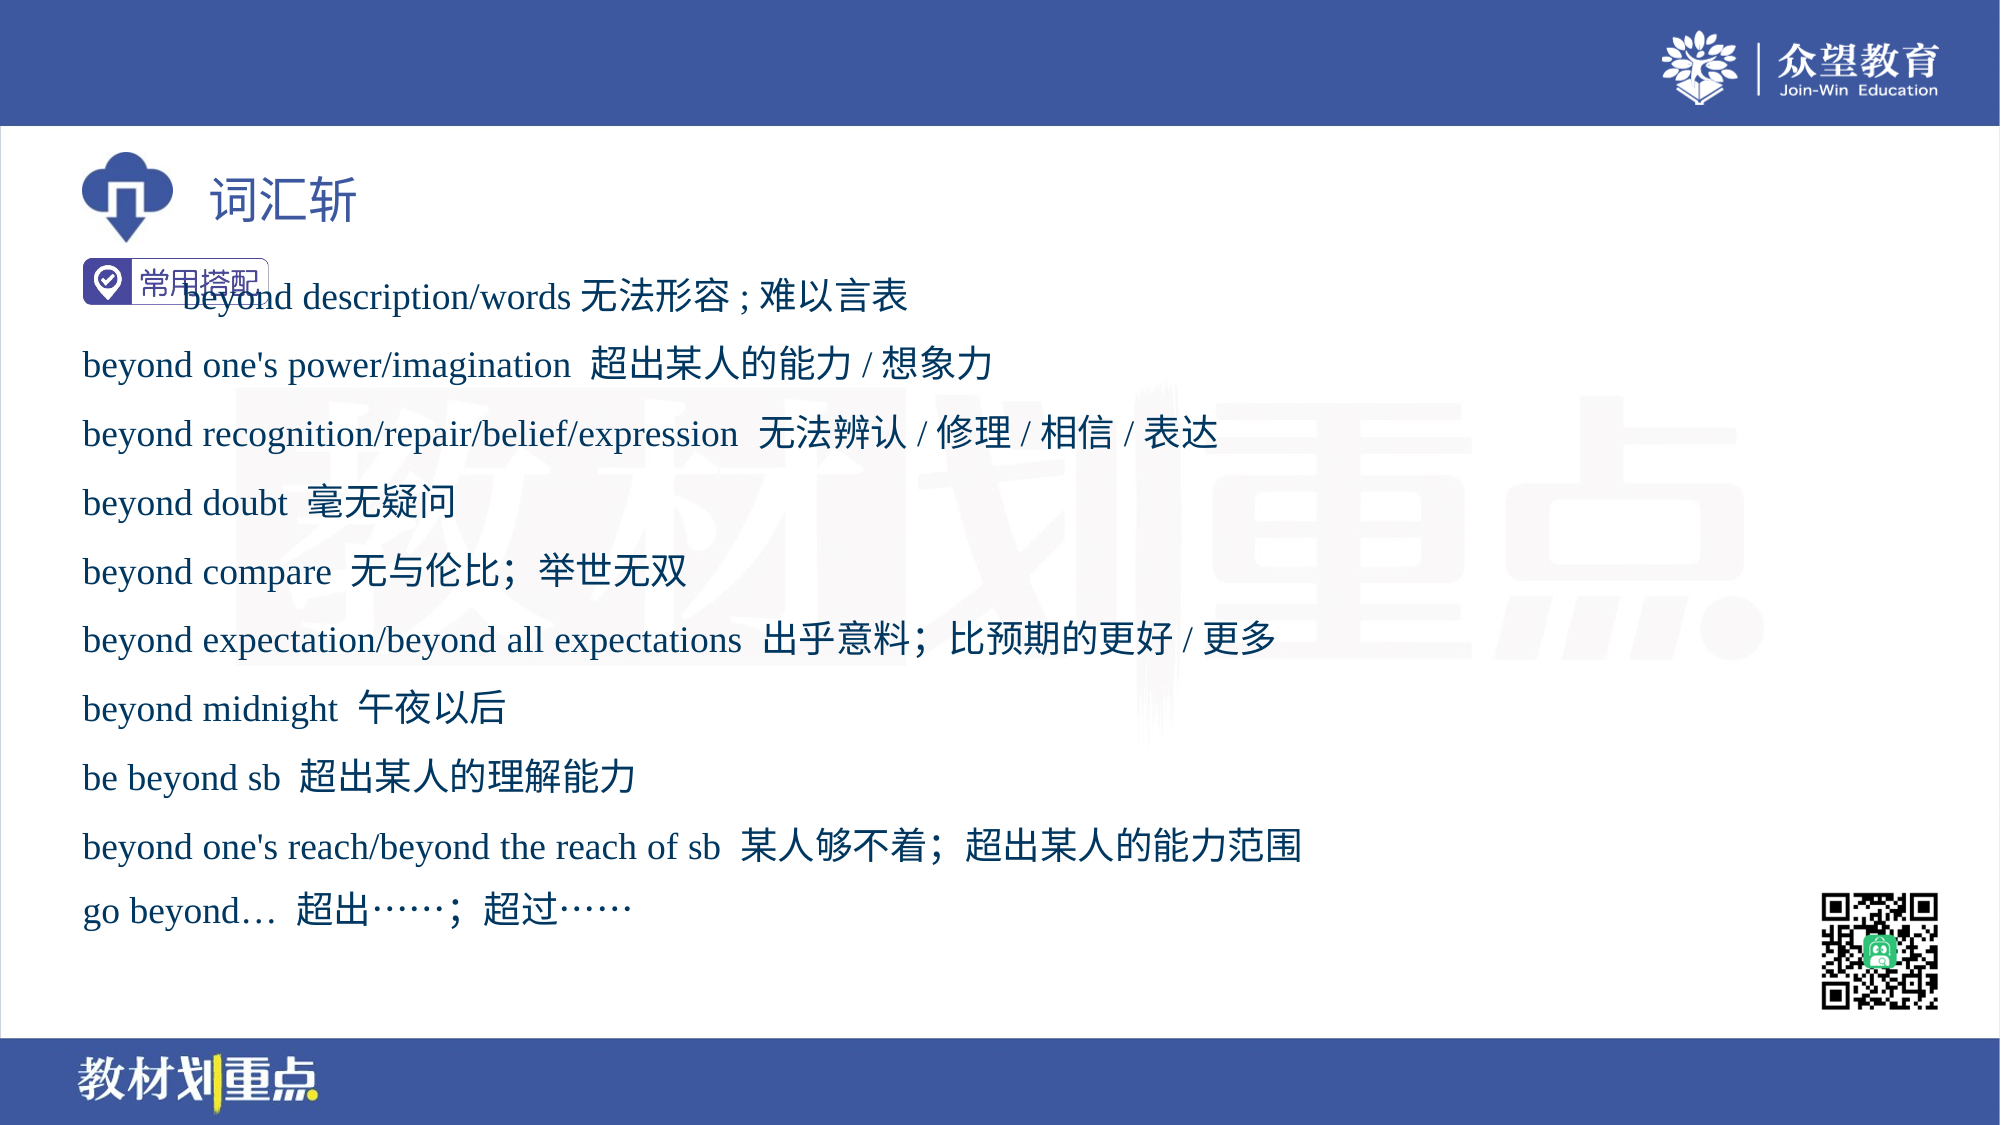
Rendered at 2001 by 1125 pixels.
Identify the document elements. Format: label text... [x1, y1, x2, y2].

text_box beyond description/words无法形容;难以言表 beyond one's power/imagination 超出某人的能力/想象力 beyond recognition/repair/belief/expression 无法辨认/修理/相信/表达 beyond doubt 毫无疑问 beyond compare 无与伦比；举世无双 beyond expectation/beyond all expectations 出乎意料；比预期的更好/更多 beyond midnight 午夜以后 be beyond sb 超出某人的理解能力 beyond one's reach/beyond the reach of sb 某人够不着；超出某人的能力范围 go beyond… 超出……；超过…… [82, 248, 1817, 925]
picture [0, 0, 2000, 1125]
